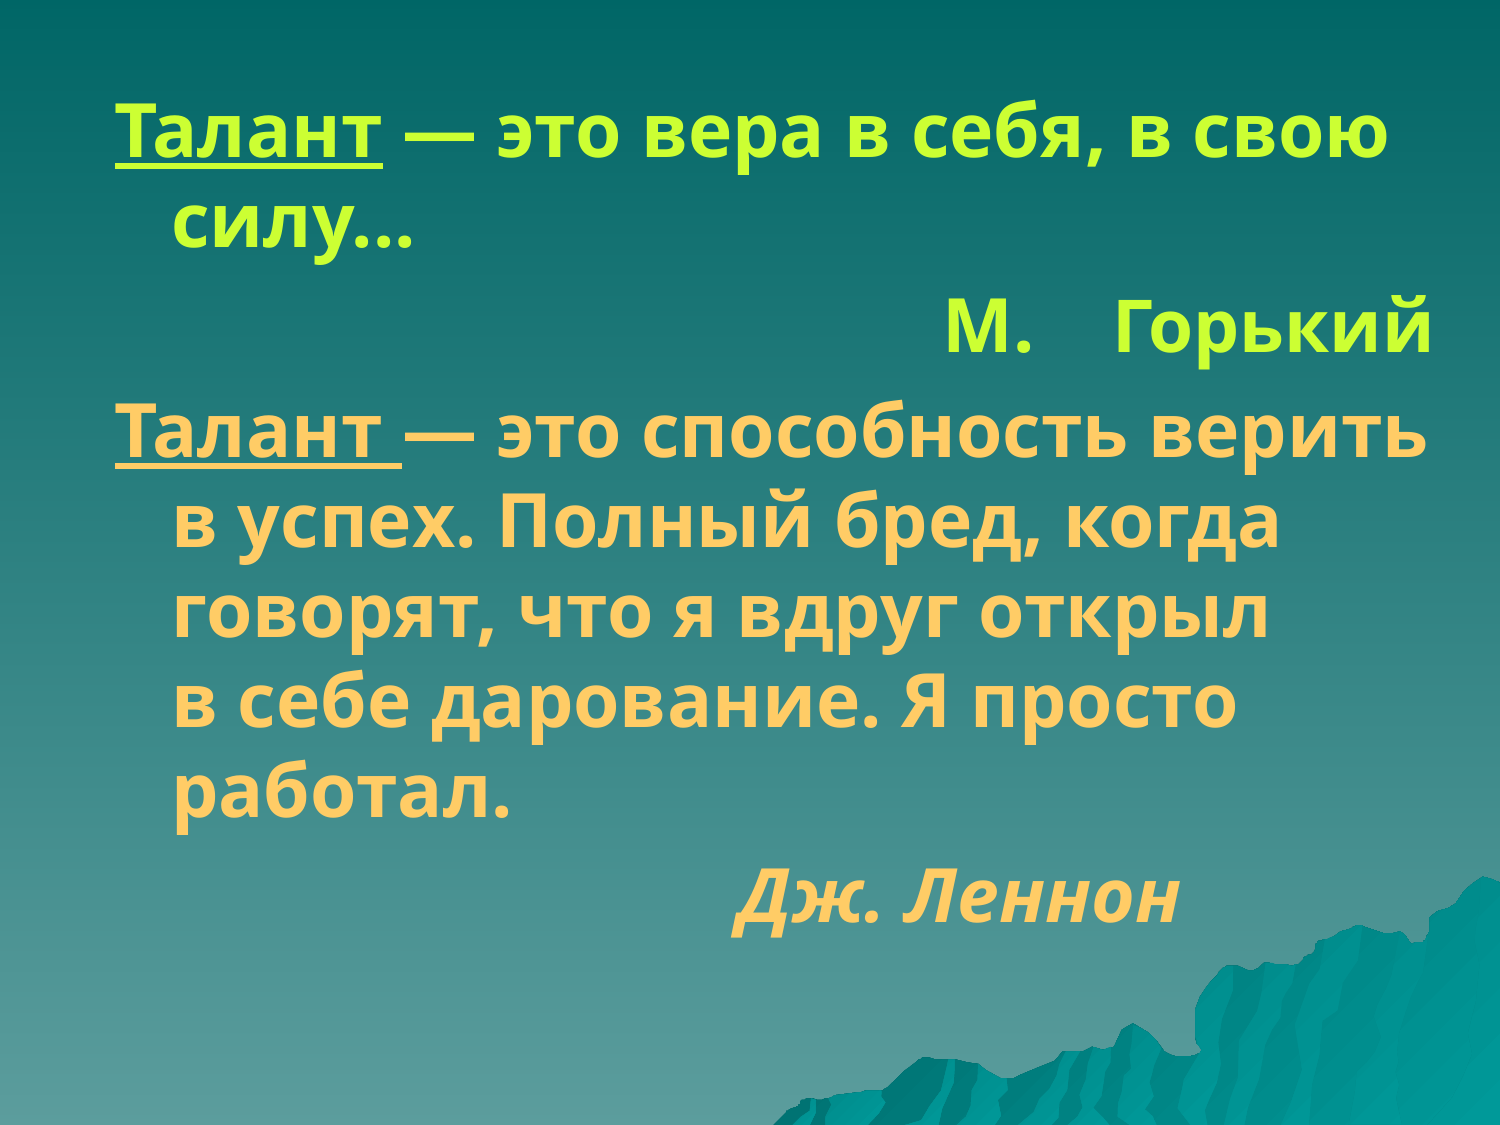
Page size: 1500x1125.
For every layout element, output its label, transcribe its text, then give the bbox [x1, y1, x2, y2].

list Талант — это вера в себя, в свою силу... М. Горький Талант — это способность верить в успех. Полный бред, когда говорят, что я вдруг открыл в себе дарование. Я просто работал. Дж. Леннон [99, 75, 1450, 1019]
